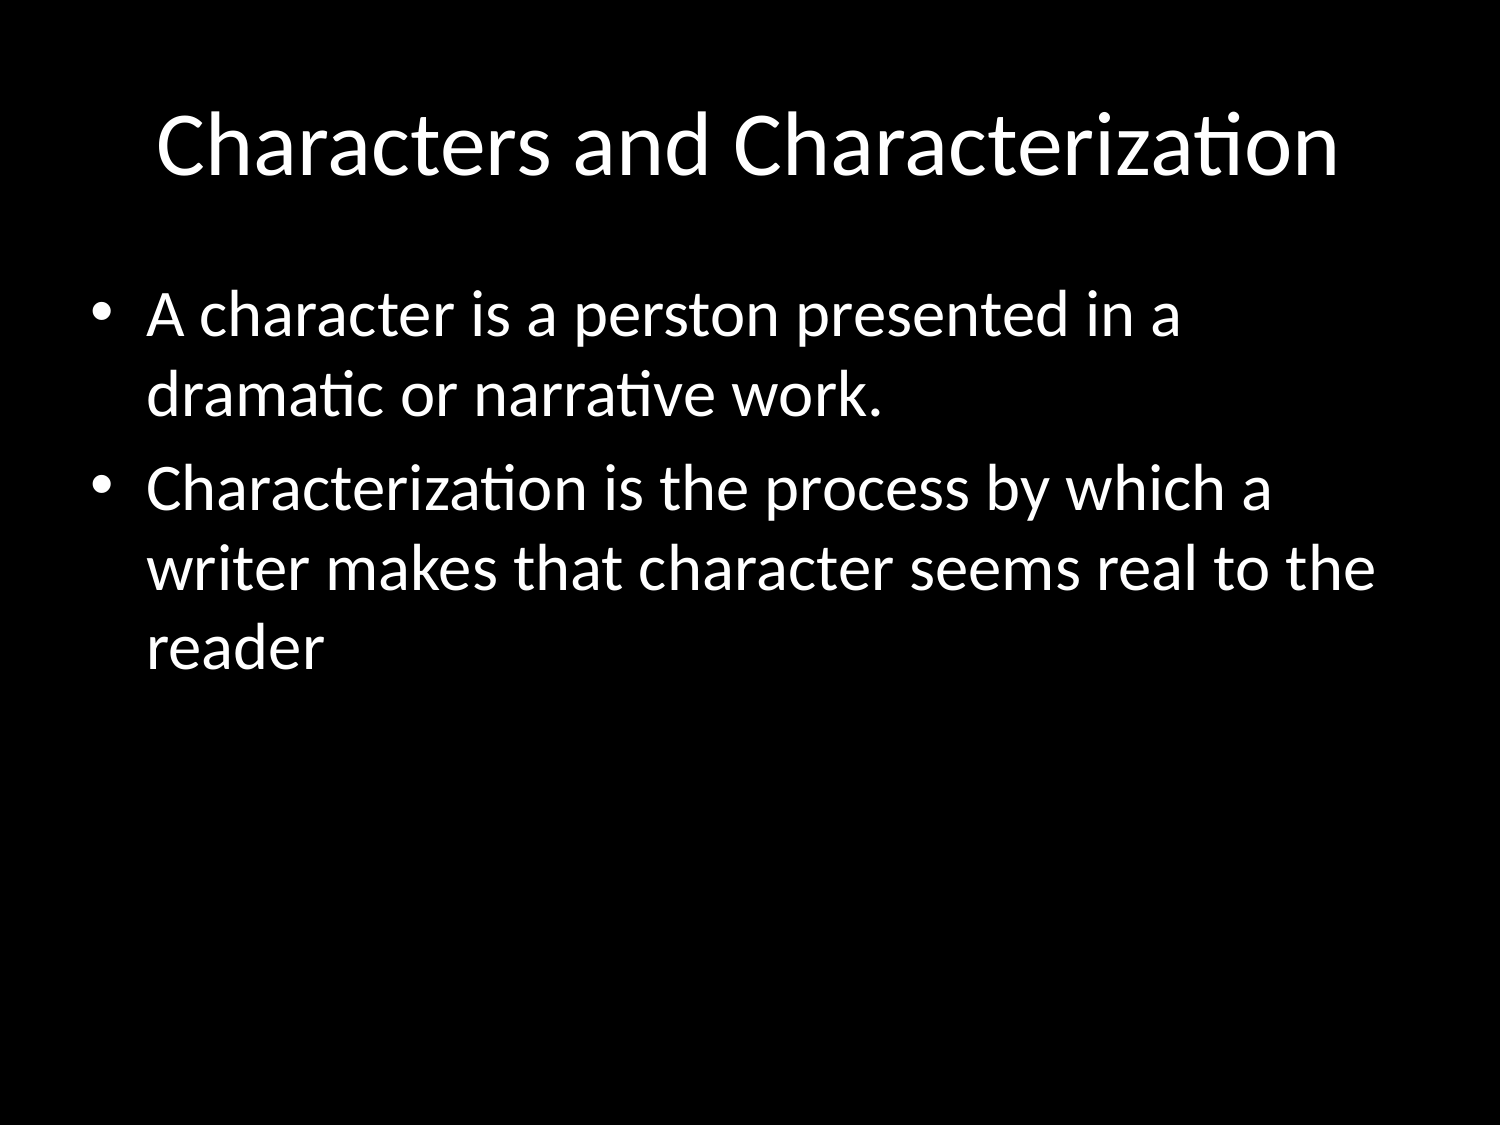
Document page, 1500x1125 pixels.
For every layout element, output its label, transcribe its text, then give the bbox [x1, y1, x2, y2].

list A character is a perston presented in a dramatic or narrative work. Characterization is the process by which a writer makes that character seems real to the reader [75, 262, 1425, 1005]
title Characters and Characterization [75, 45, 1425, 233]
